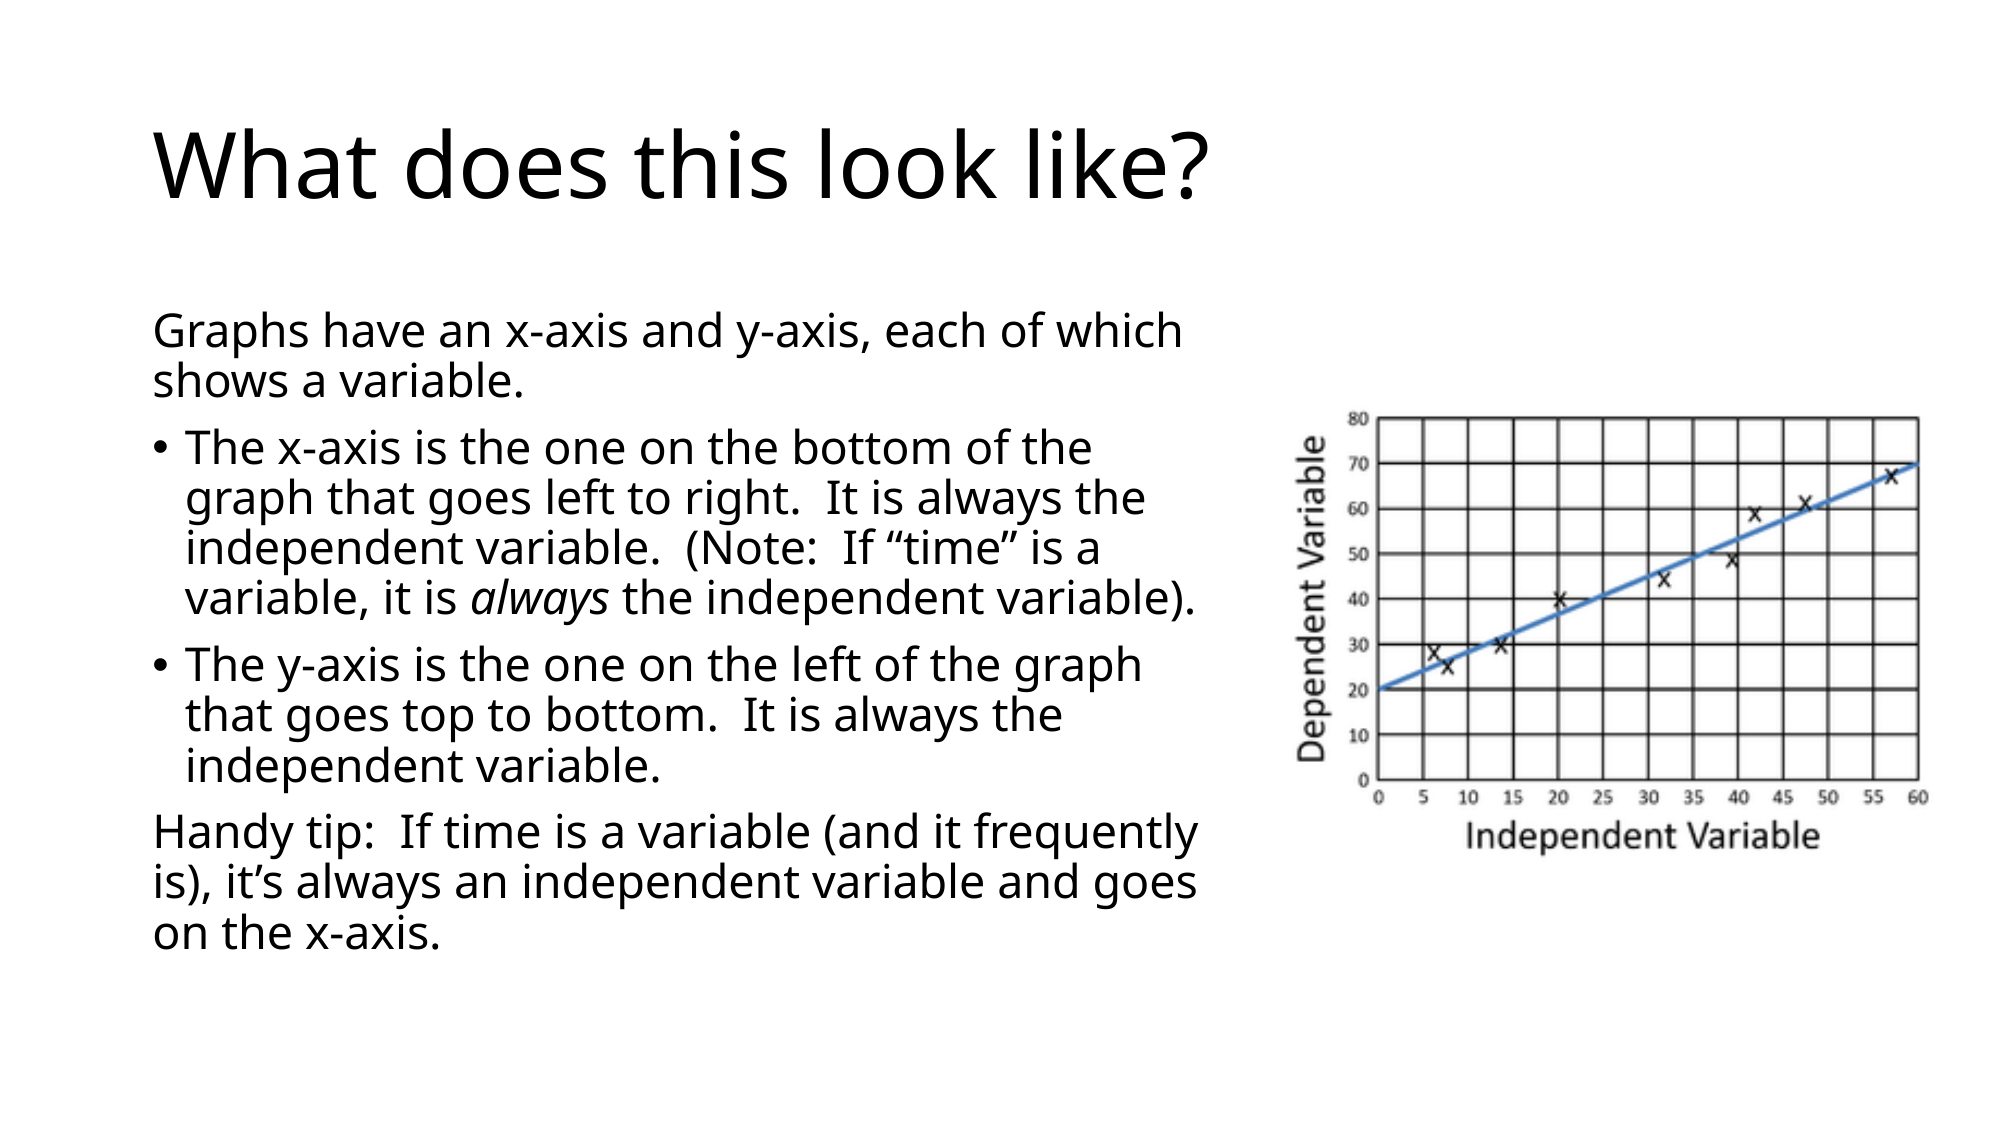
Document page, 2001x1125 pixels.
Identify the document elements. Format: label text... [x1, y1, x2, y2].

list Graphs have an x-axis and y-axis, each of which shows a variable. The x-axis is the one on the bottom of the graph that goes left to right. It is always the independent variable. (Note: If “time” is a variable, it is always the independent variable). The y-axis is the one on the left of the graph that goes top to bottom. It is always the independent variable. Handy tip: If time is a variable (and it frequently is), it’s always an independent variable and goes on the x-axis. [137, 299, 1238, 1014]
picture [1288, 404, 1943, 872]
title What does this look like? [137, 59, 1863, 278]
